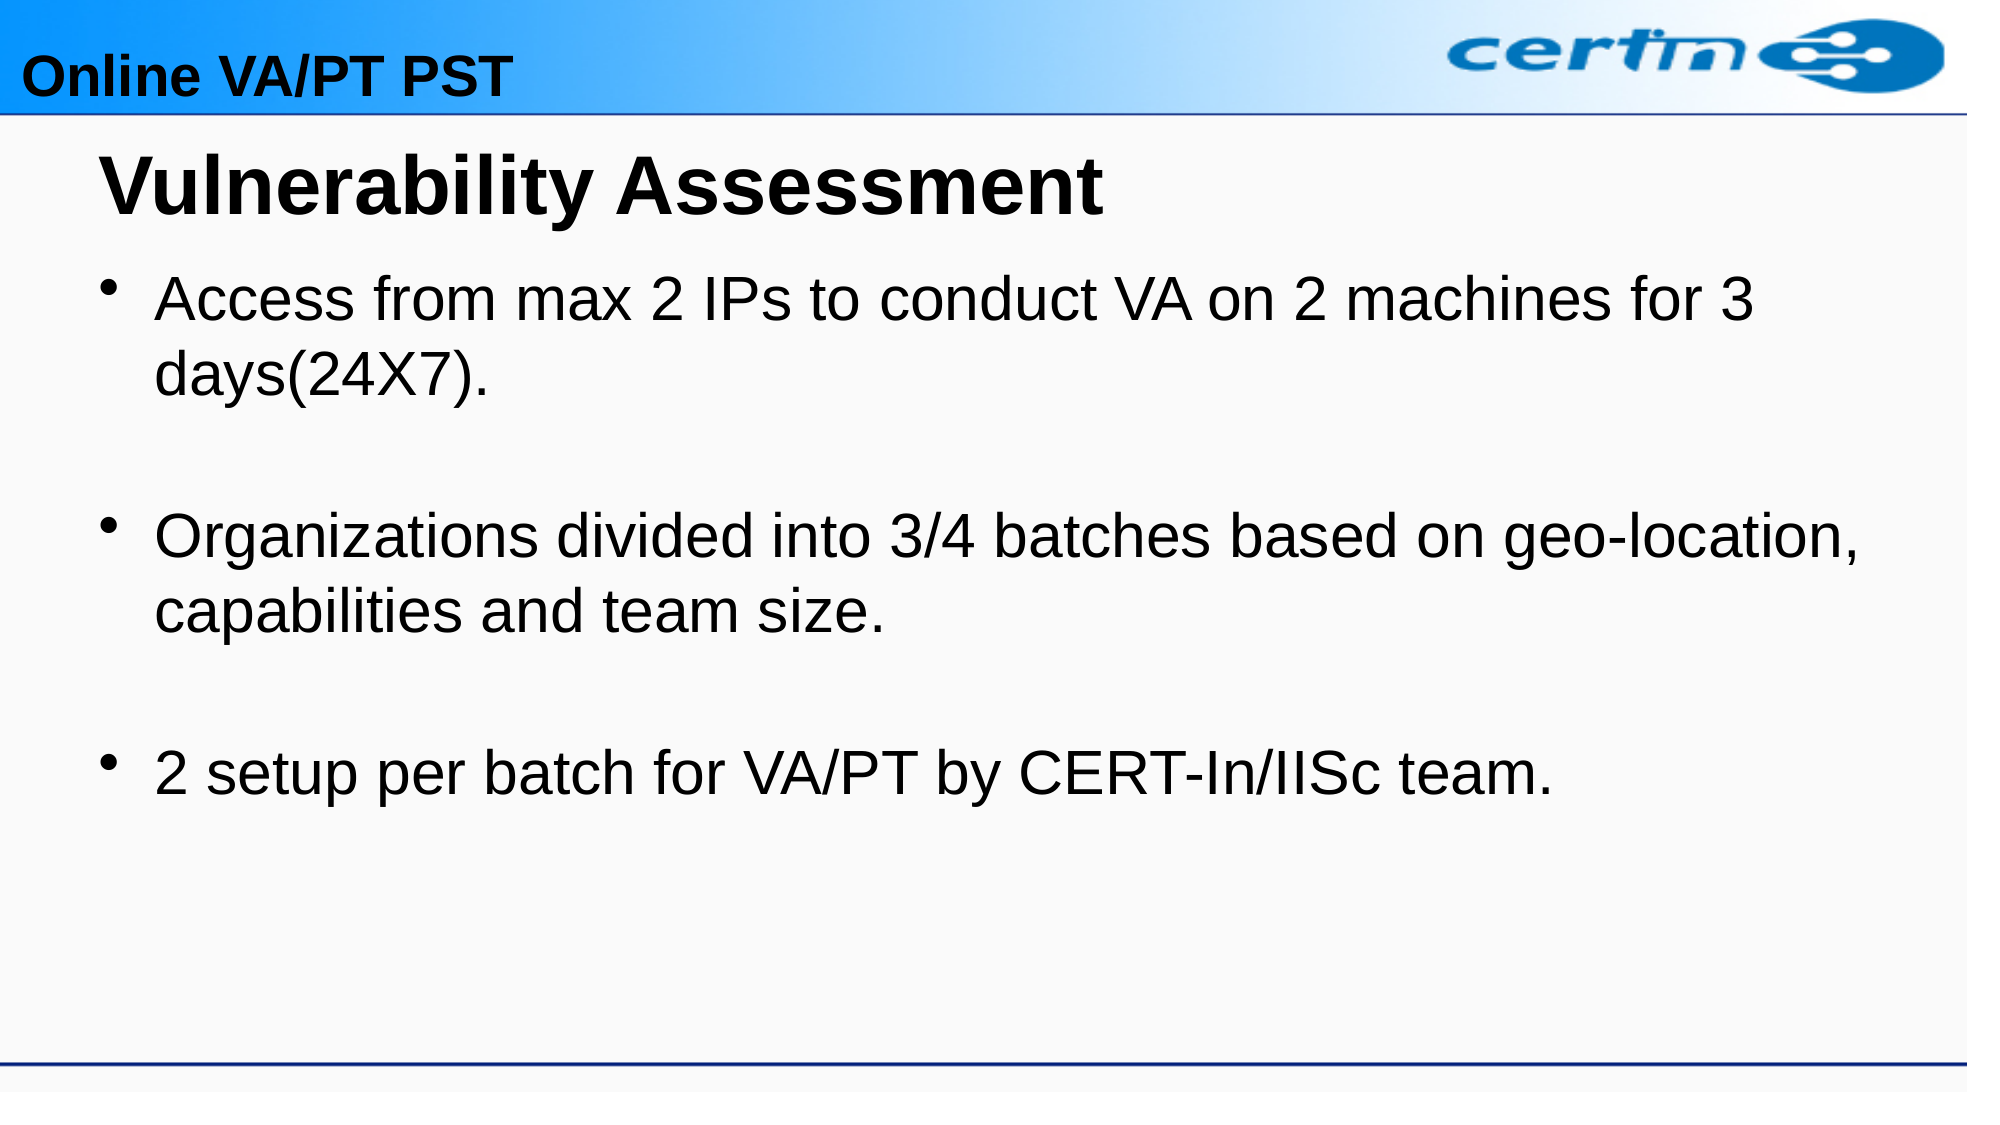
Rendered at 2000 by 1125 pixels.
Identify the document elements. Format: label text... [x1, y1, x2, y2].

picture [0, 0, 1967, 1092]
text_box Online VA/PT PST [6, 31, 840, 116]
list Access from max 2 IPs to conduct VA on 2 machines for 3 days(24X7). Organizations divided into 3/4 batches based on geo-location, capabilities and team size. 2 setup per batch for VA/PT by CERT-In/IISc team. [83, 249, 1884, 1125]
title Vulnerability Assessment [83, 112, 1884, 249]
